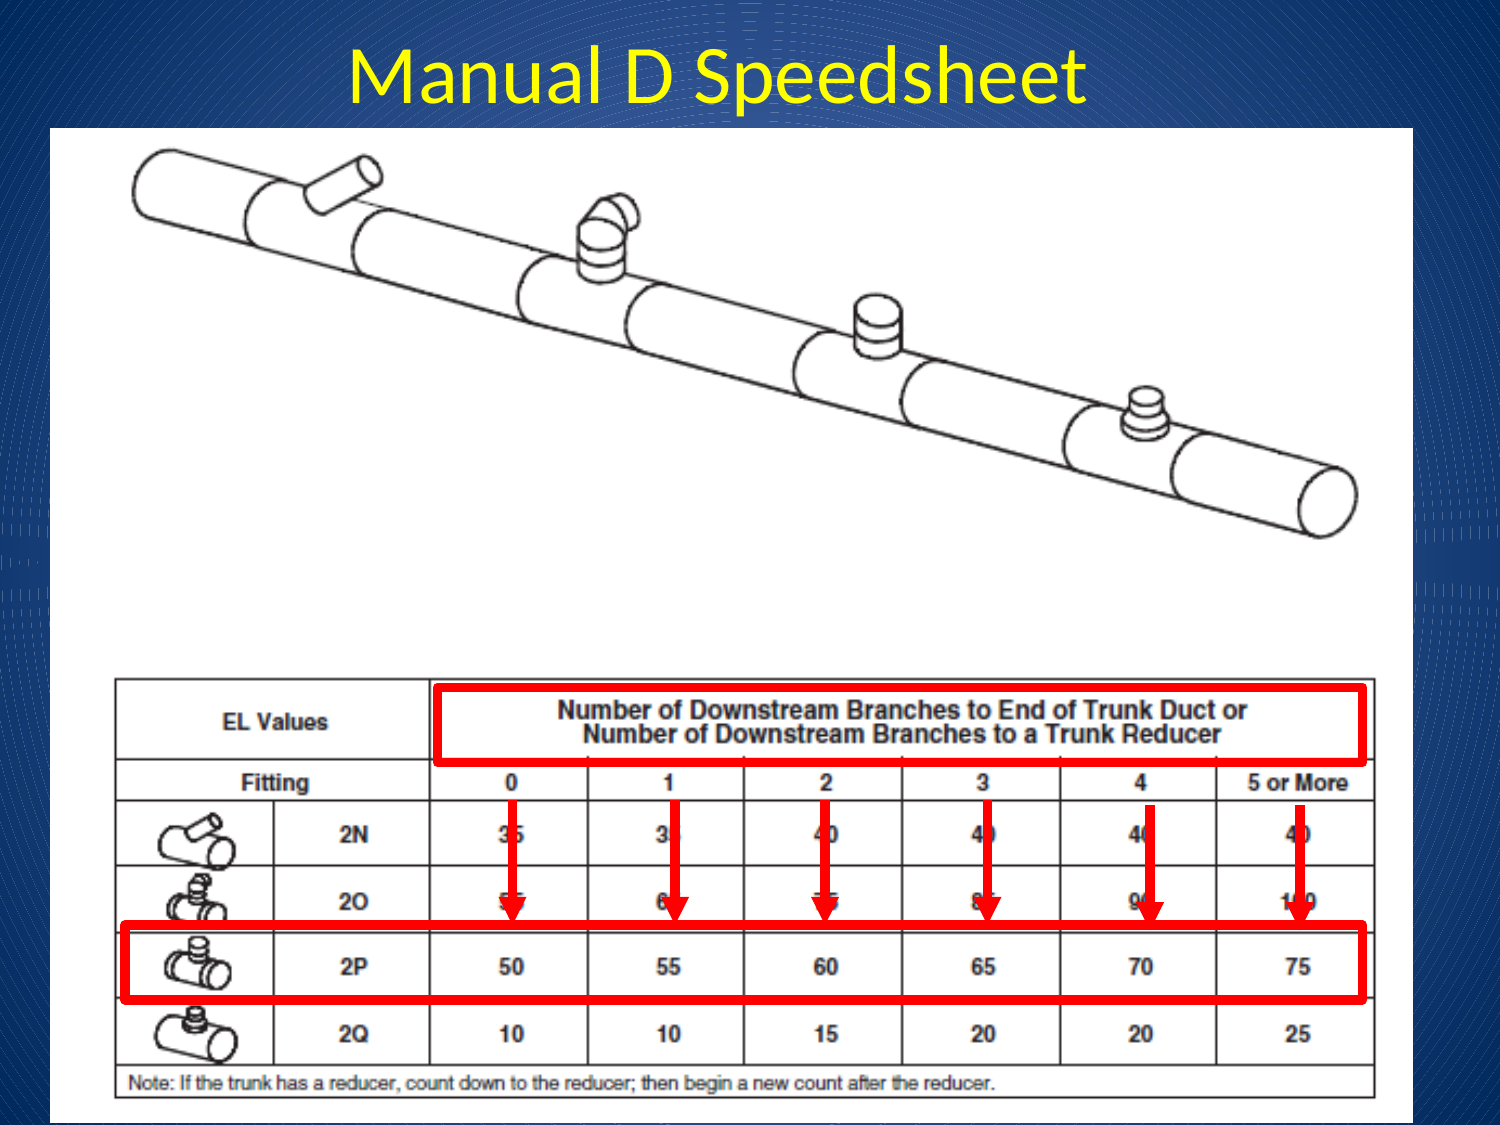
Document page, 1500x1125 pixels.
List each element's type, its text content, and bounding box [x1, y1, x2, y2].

picture [49, 128, 1413, 1123]
text_box Manual D Speedsheet [331, 12, 1104, 126]
